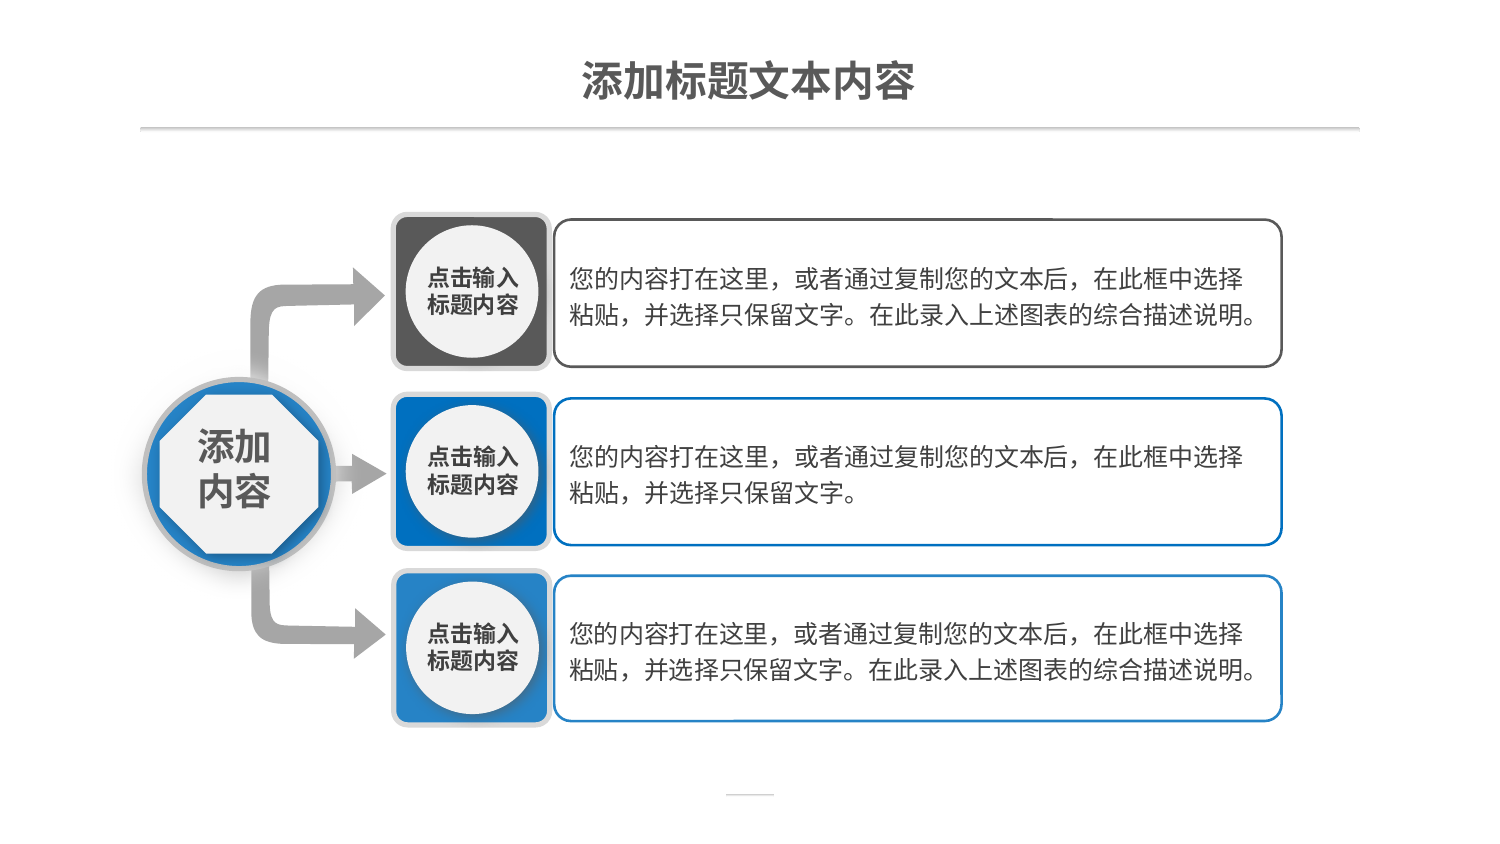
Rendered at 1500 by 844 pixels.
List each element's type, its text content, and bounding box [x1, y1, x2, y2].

text_box 您的内容打在这里，或者通过复制您的文本后，在此框中选择粘贴，并选择只保留文字。在此录入上述图表的综合描述说明。 [555, 575, 1282, 722]
text_box [251, 614, 386, 659]
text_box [156, 414, 315, 523]
text_box 您的内容打在这里，或者通过复制您的文本后，在此框中选择粘贴，并选择只保留文字。在此录入上述图表的综合描述说明。 [554, 219, 1282, 367]
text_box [392, 214, 550, 369]
text_box [375, 466, 387, 481]
text_box 您的内容打在这里，或者通过复制您的文本后，在此框中选择粘贴，并选择只保留文字。 [554, 398, 1282, 546]
text_box 添加标题文本内容 [459, 49, 1038, 111]
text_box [393, 570, 550, 726]
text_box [393, 394, 550, 549]
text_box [108, 343, 370, 605]
text_box [250, 267, 385, 341]
